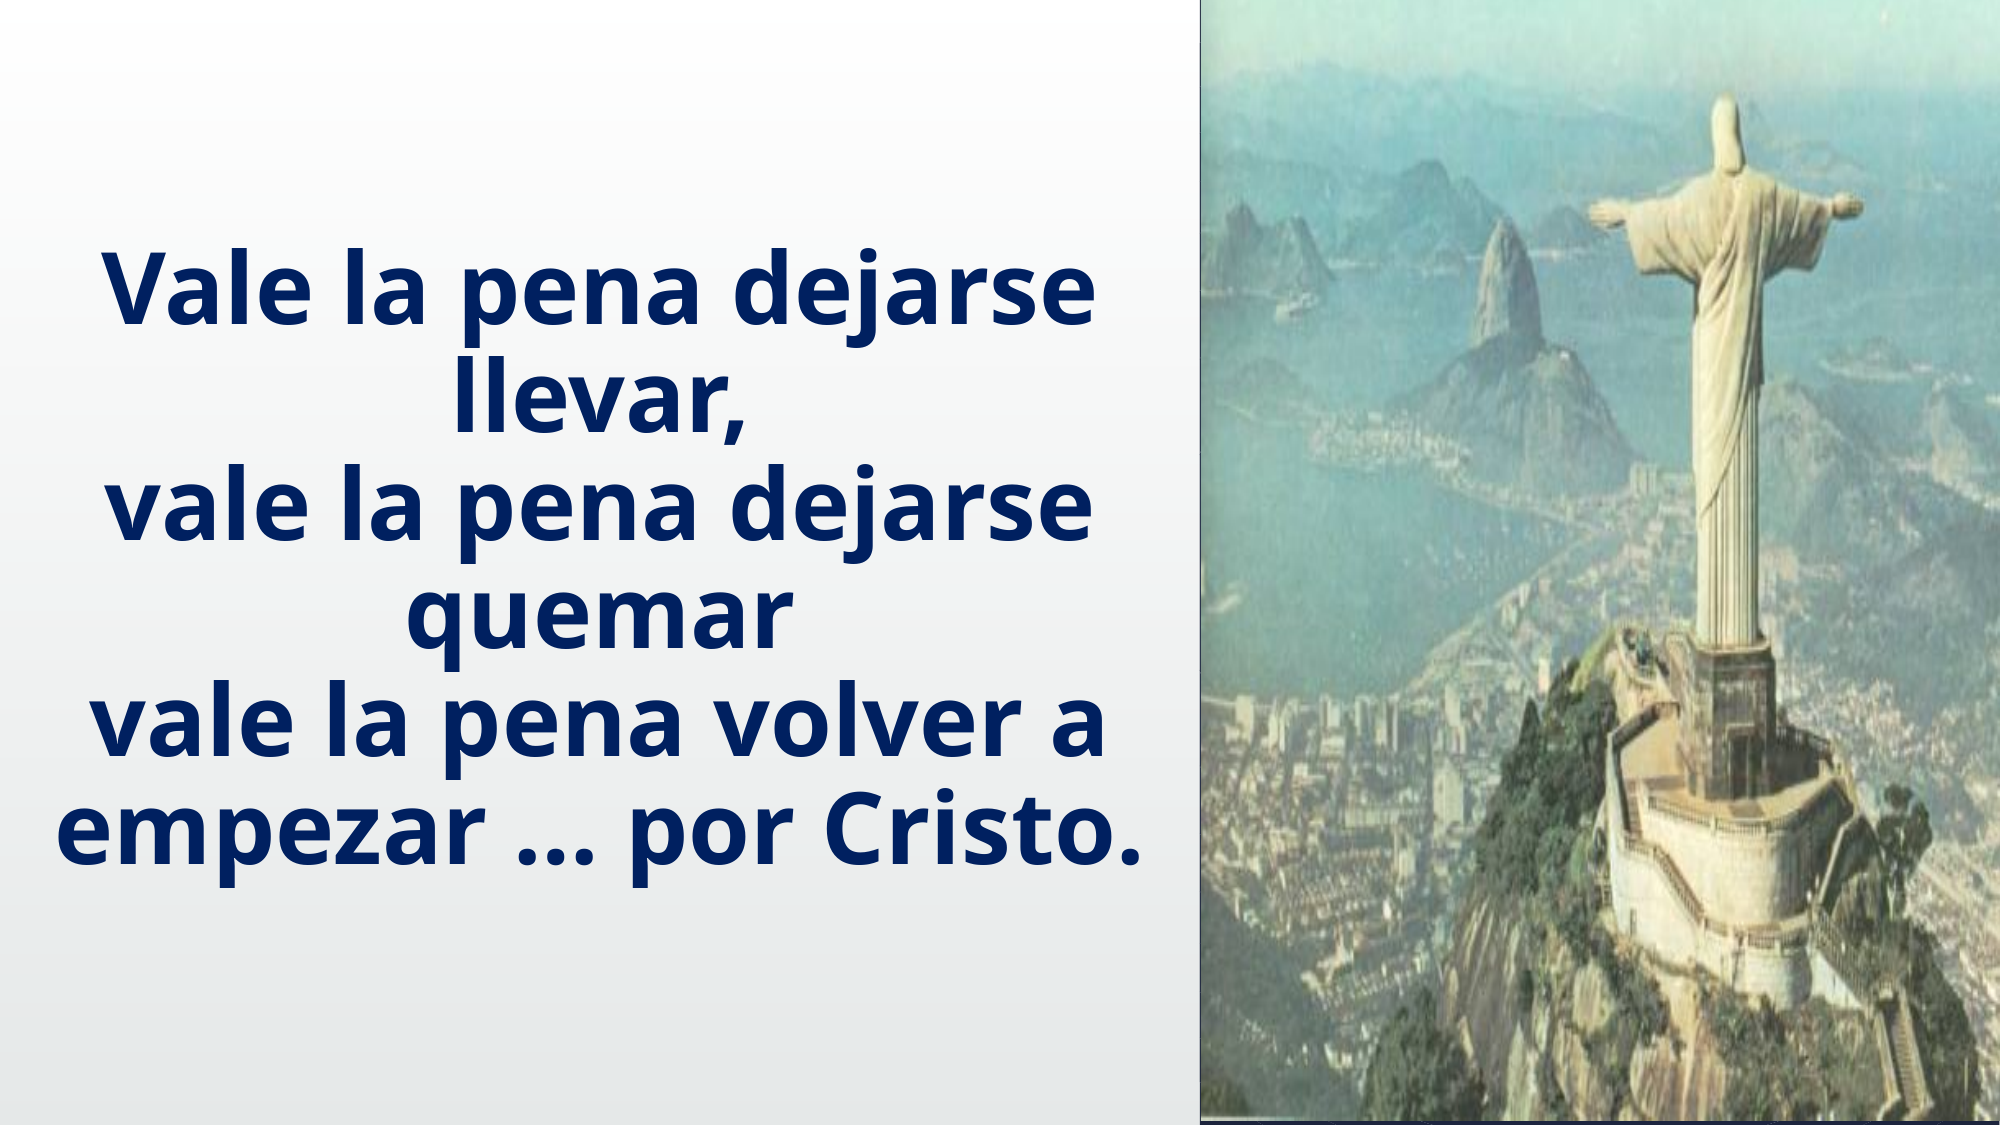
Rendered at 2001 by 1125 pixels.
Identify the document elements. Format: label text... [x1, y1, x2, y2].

title Vale la pena dejarse llevar, vale la pena dejarse quemar vale la pena volver a empezar … por Cristo. [0, 0, 1200, 1125]
picture [1200, 0, 2000, 1125]
